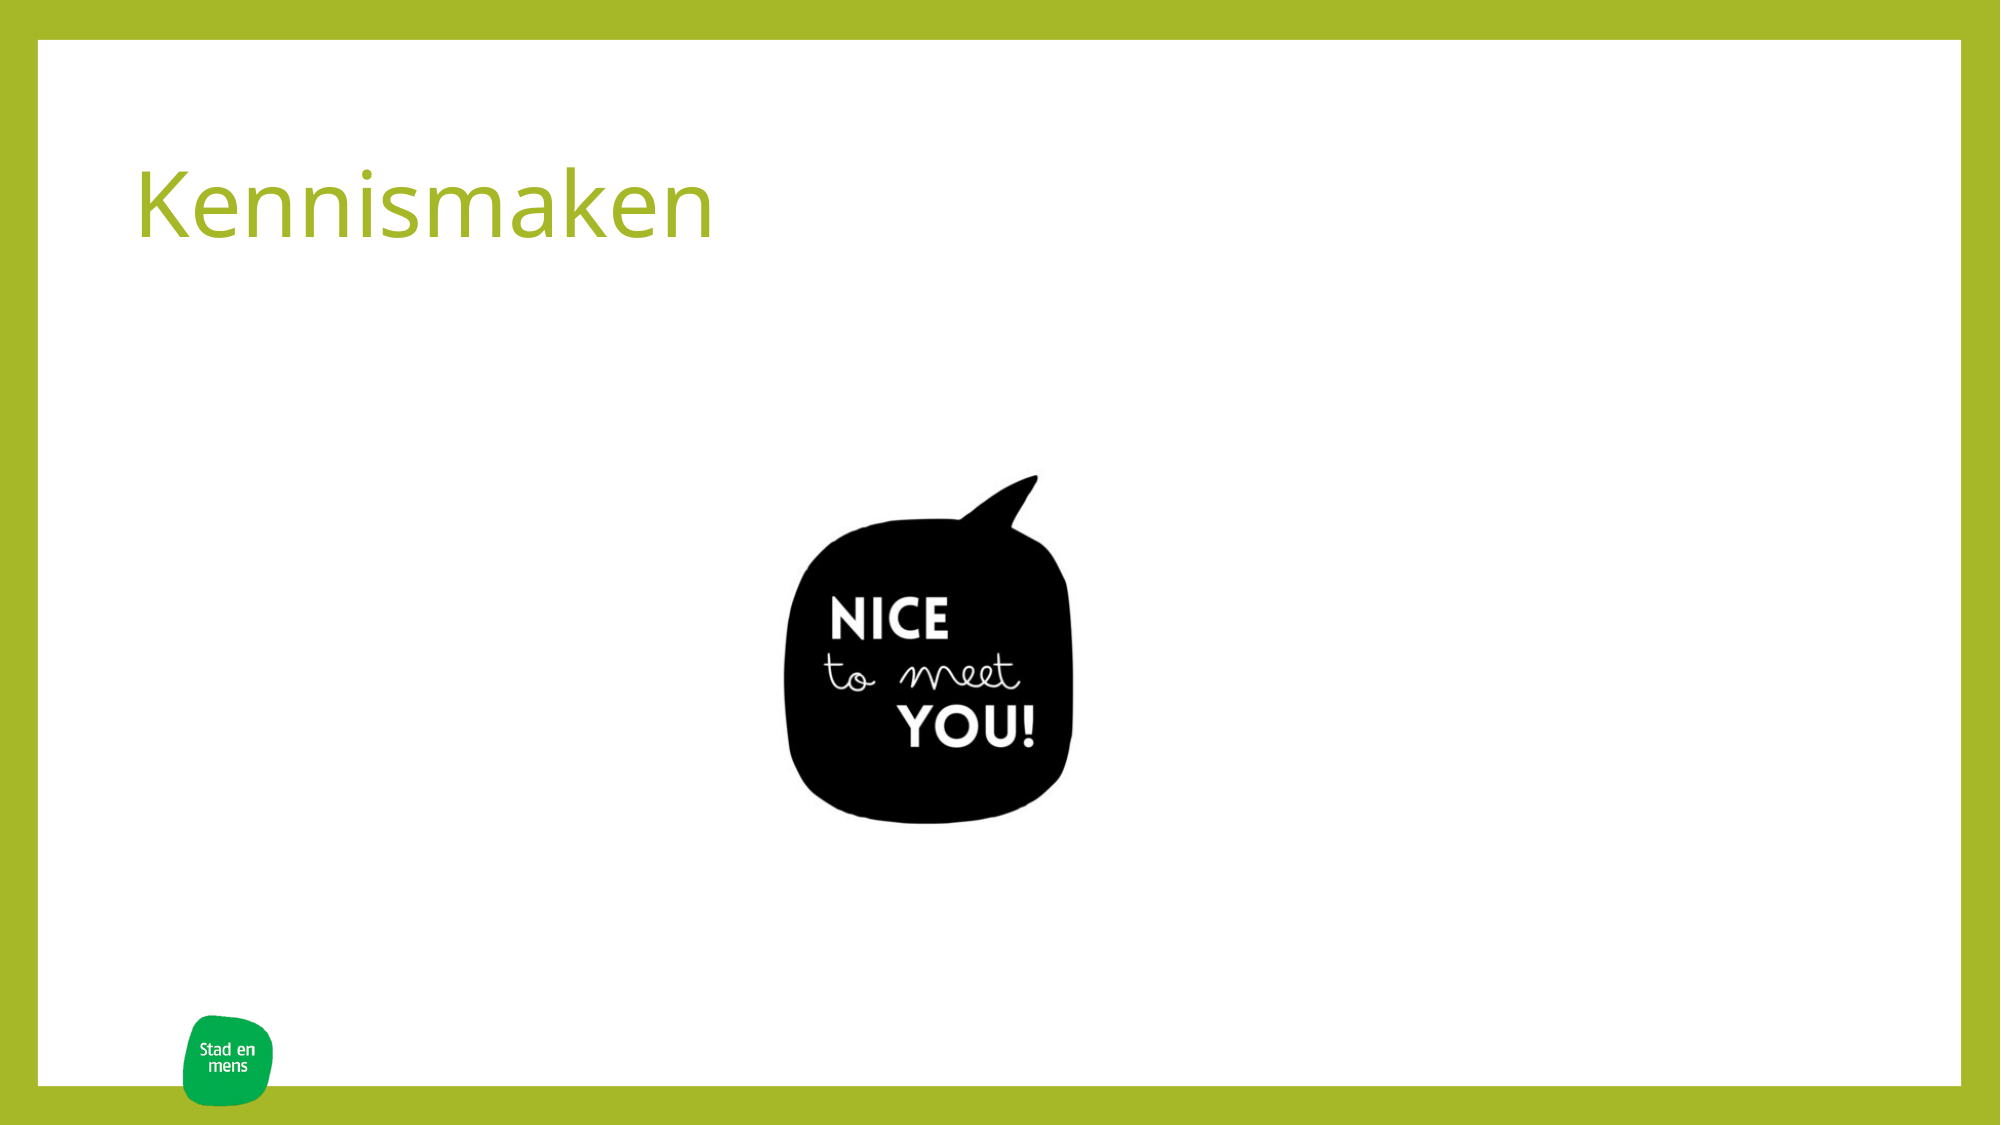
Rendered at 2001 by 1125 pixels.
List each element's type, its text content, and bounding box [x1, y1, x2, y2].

title Kennismaken [118, 96, 1739, 320]
picture [179, 1013, 273, 1110]
picture [518, 239, 1339, 1060]
